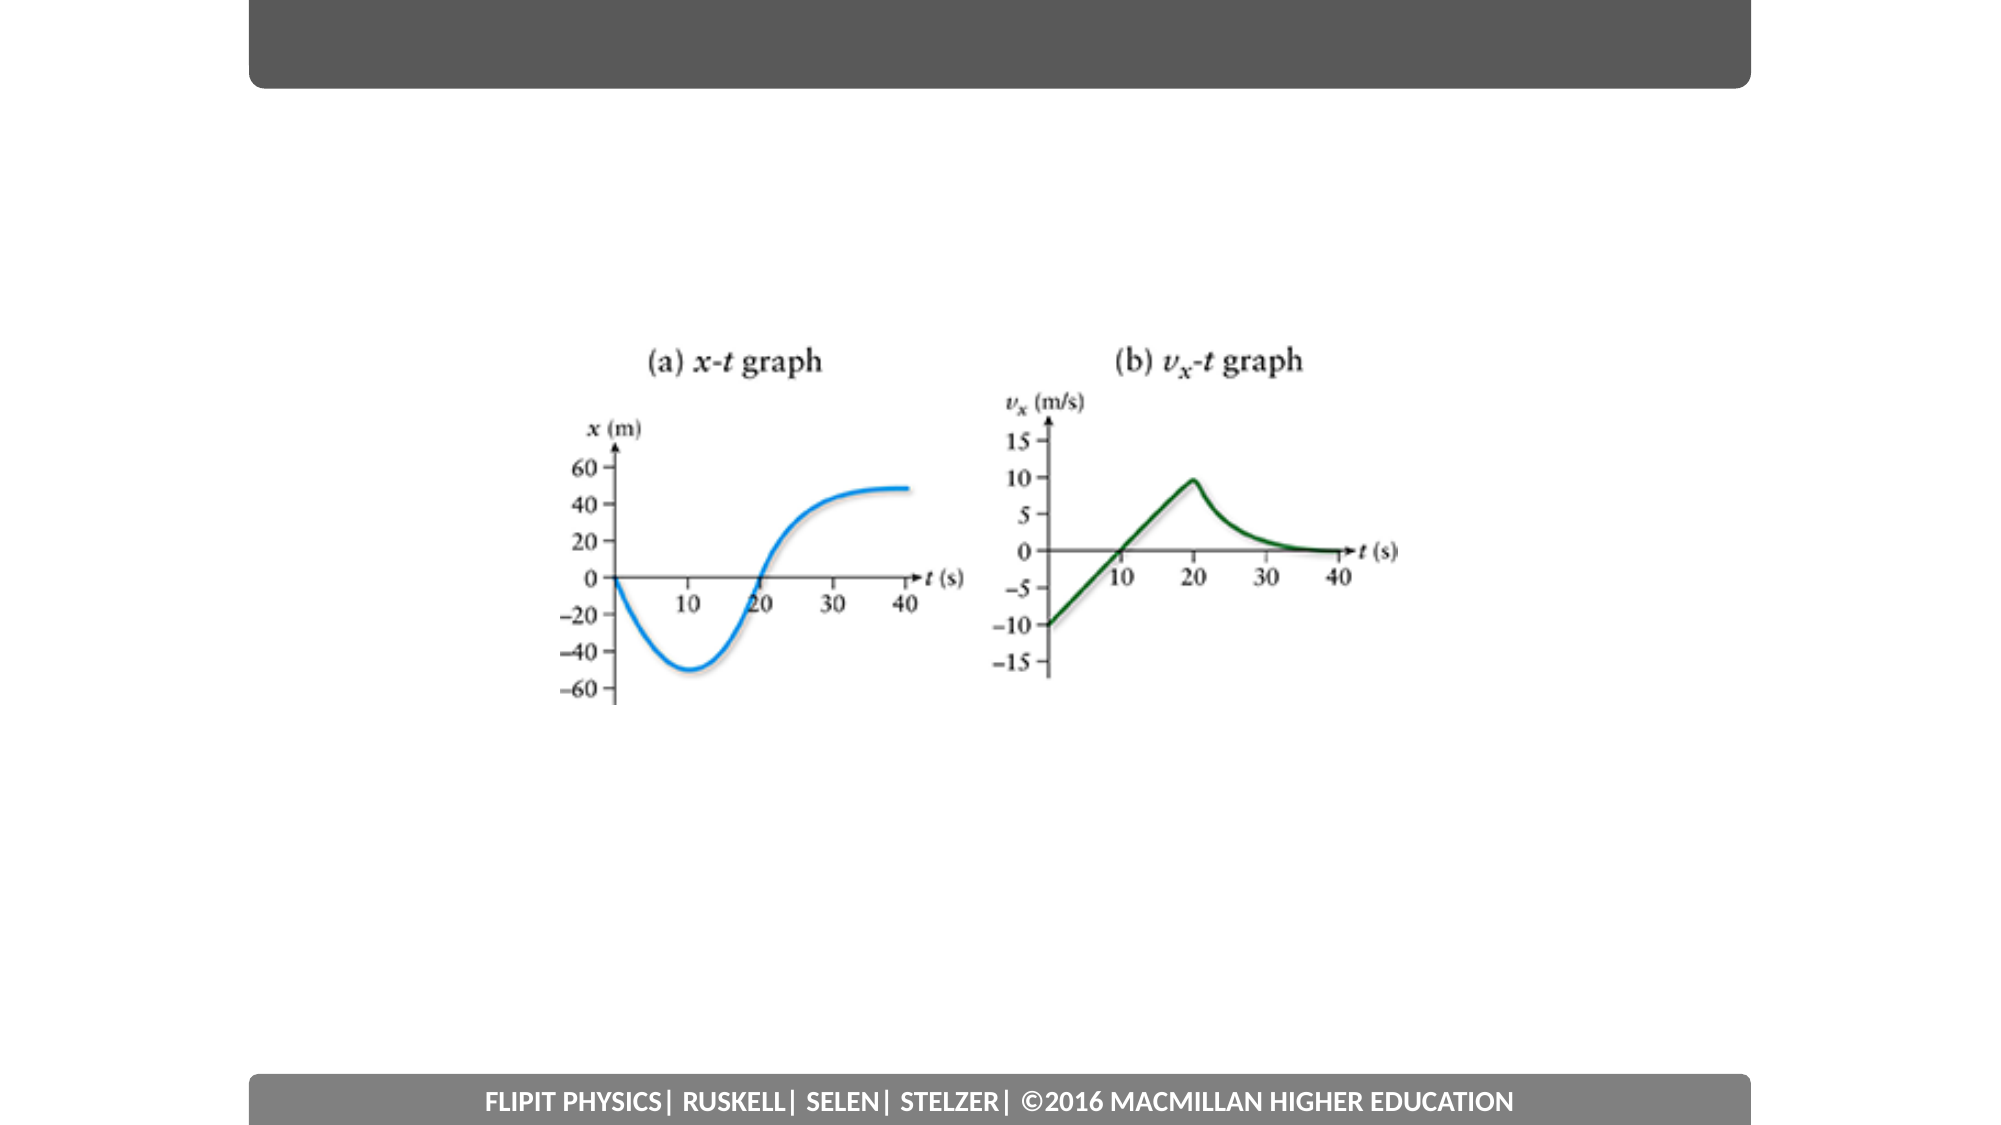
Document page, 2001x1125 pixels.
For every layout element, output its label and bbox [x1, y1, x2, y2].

text_box [249, 1074, 1750, 1125]
text_box [248, 0, 1752, 89]
picture [560, 344, 1398, 705]
